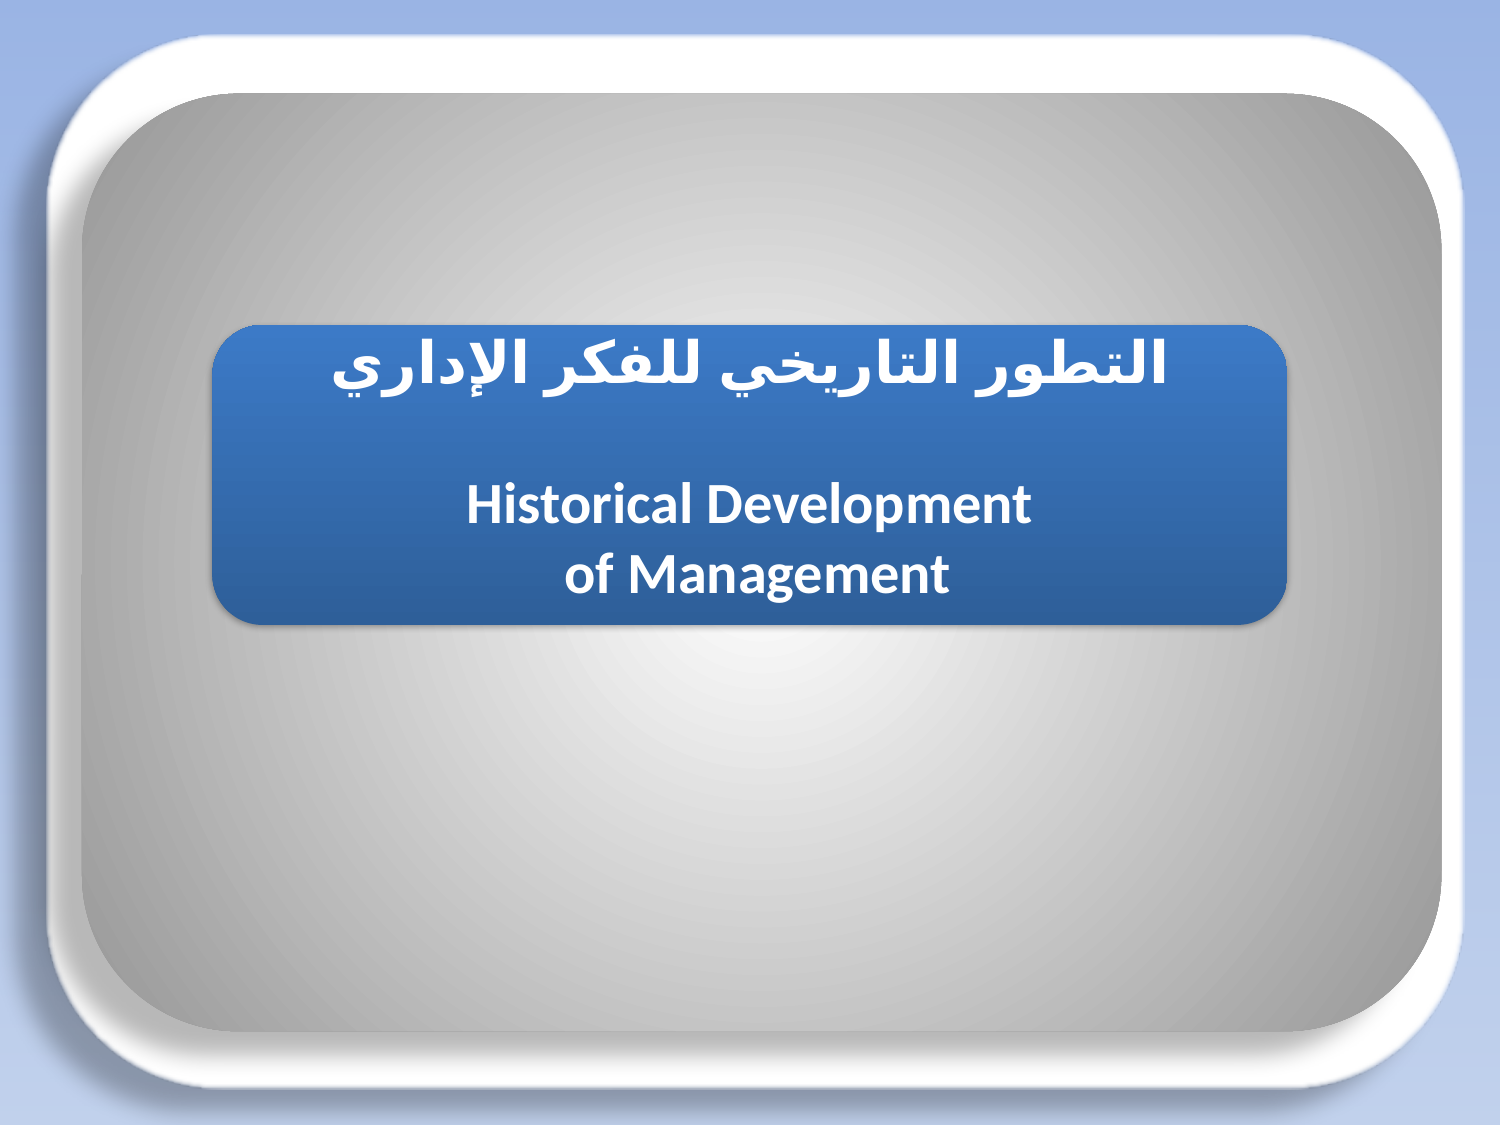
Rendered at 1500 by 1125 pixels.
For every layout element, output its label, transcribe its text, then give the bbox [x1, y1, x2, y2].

text_box [79, 91, 1444, 1034]
text_box التطور التاريخي للفكر الإداري Historical Development of Management [212, 324, 1288, 625]
text_box [49, 34, 1468, 1089]
text_box [0, 0, 1500, 1125]
footer اعداد / أ. غادة الرشيد [512, 1042, 988, 1103]
